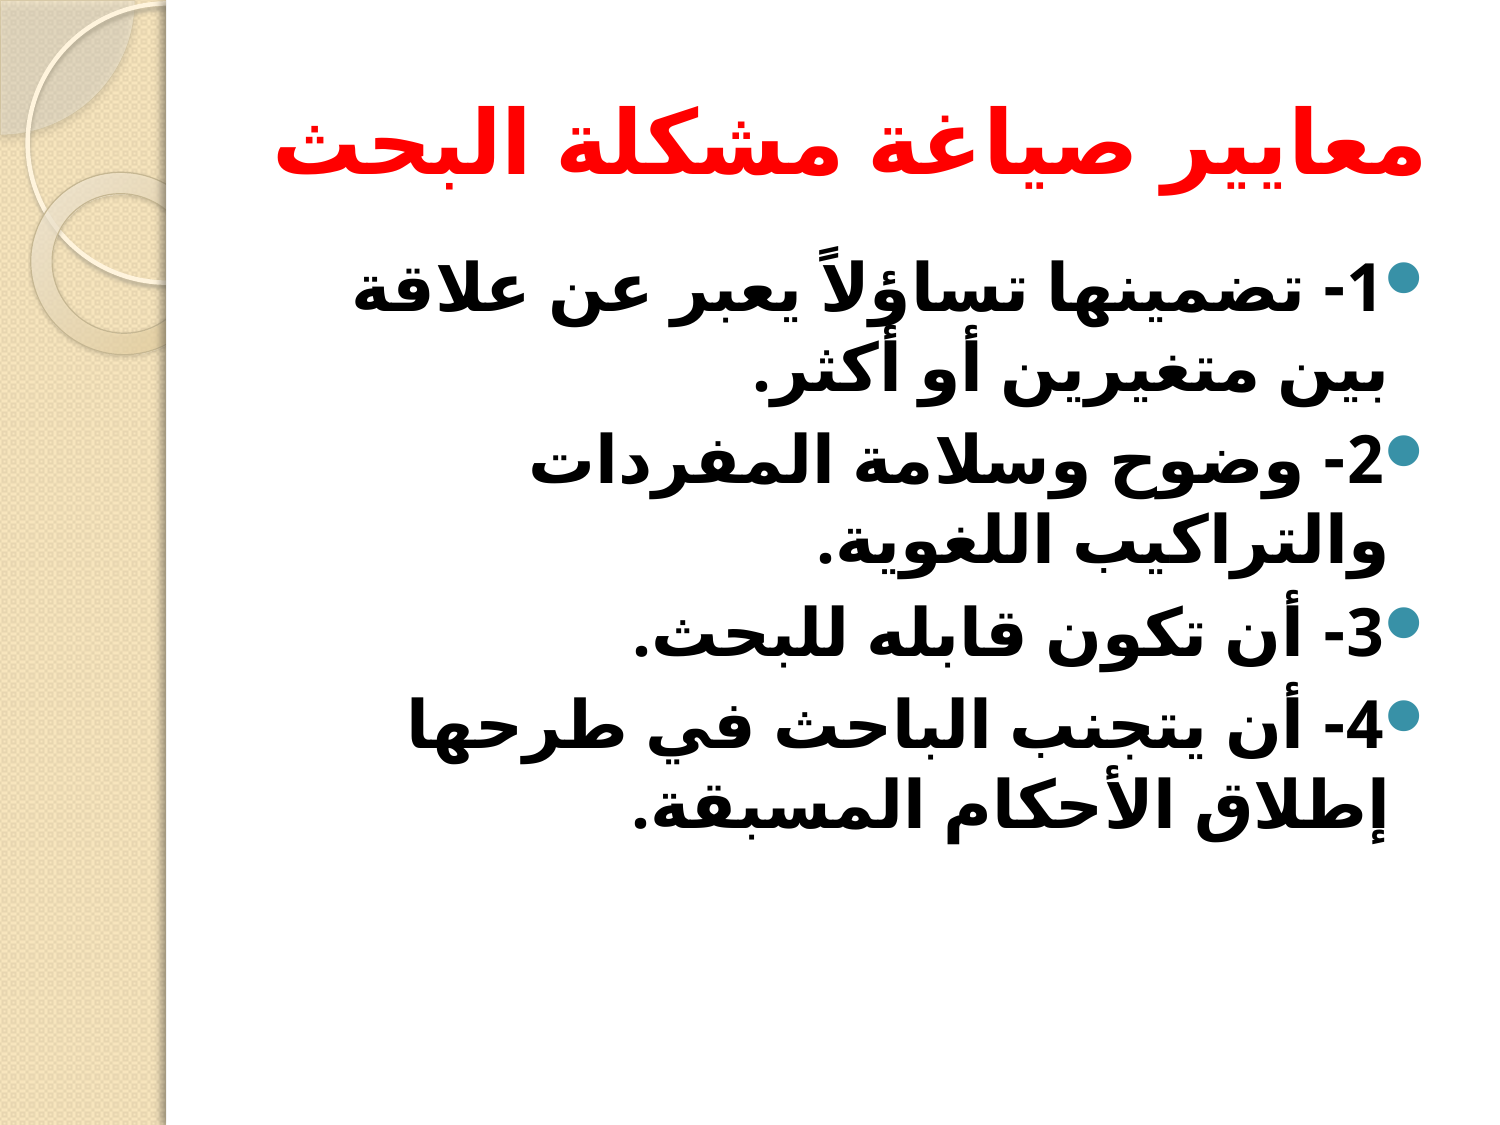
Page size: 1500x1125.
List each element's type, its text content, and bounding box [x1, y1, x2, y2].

title معايير صياغة مشكلة البحث [235, 45, 1466, 233]
list 1- تضمينها تساؤلاً يعبر عن علاقة بين متغيرين أو أكثر. 2- وضوح وسلامة المفردات والتراكيب اللغوية. 3- أن تكون قابله للبحث. 4- أن يتجنب الباحث في طرحها إطلاق الأحكام المسبقة. [235, 237, 1466, 1025]
